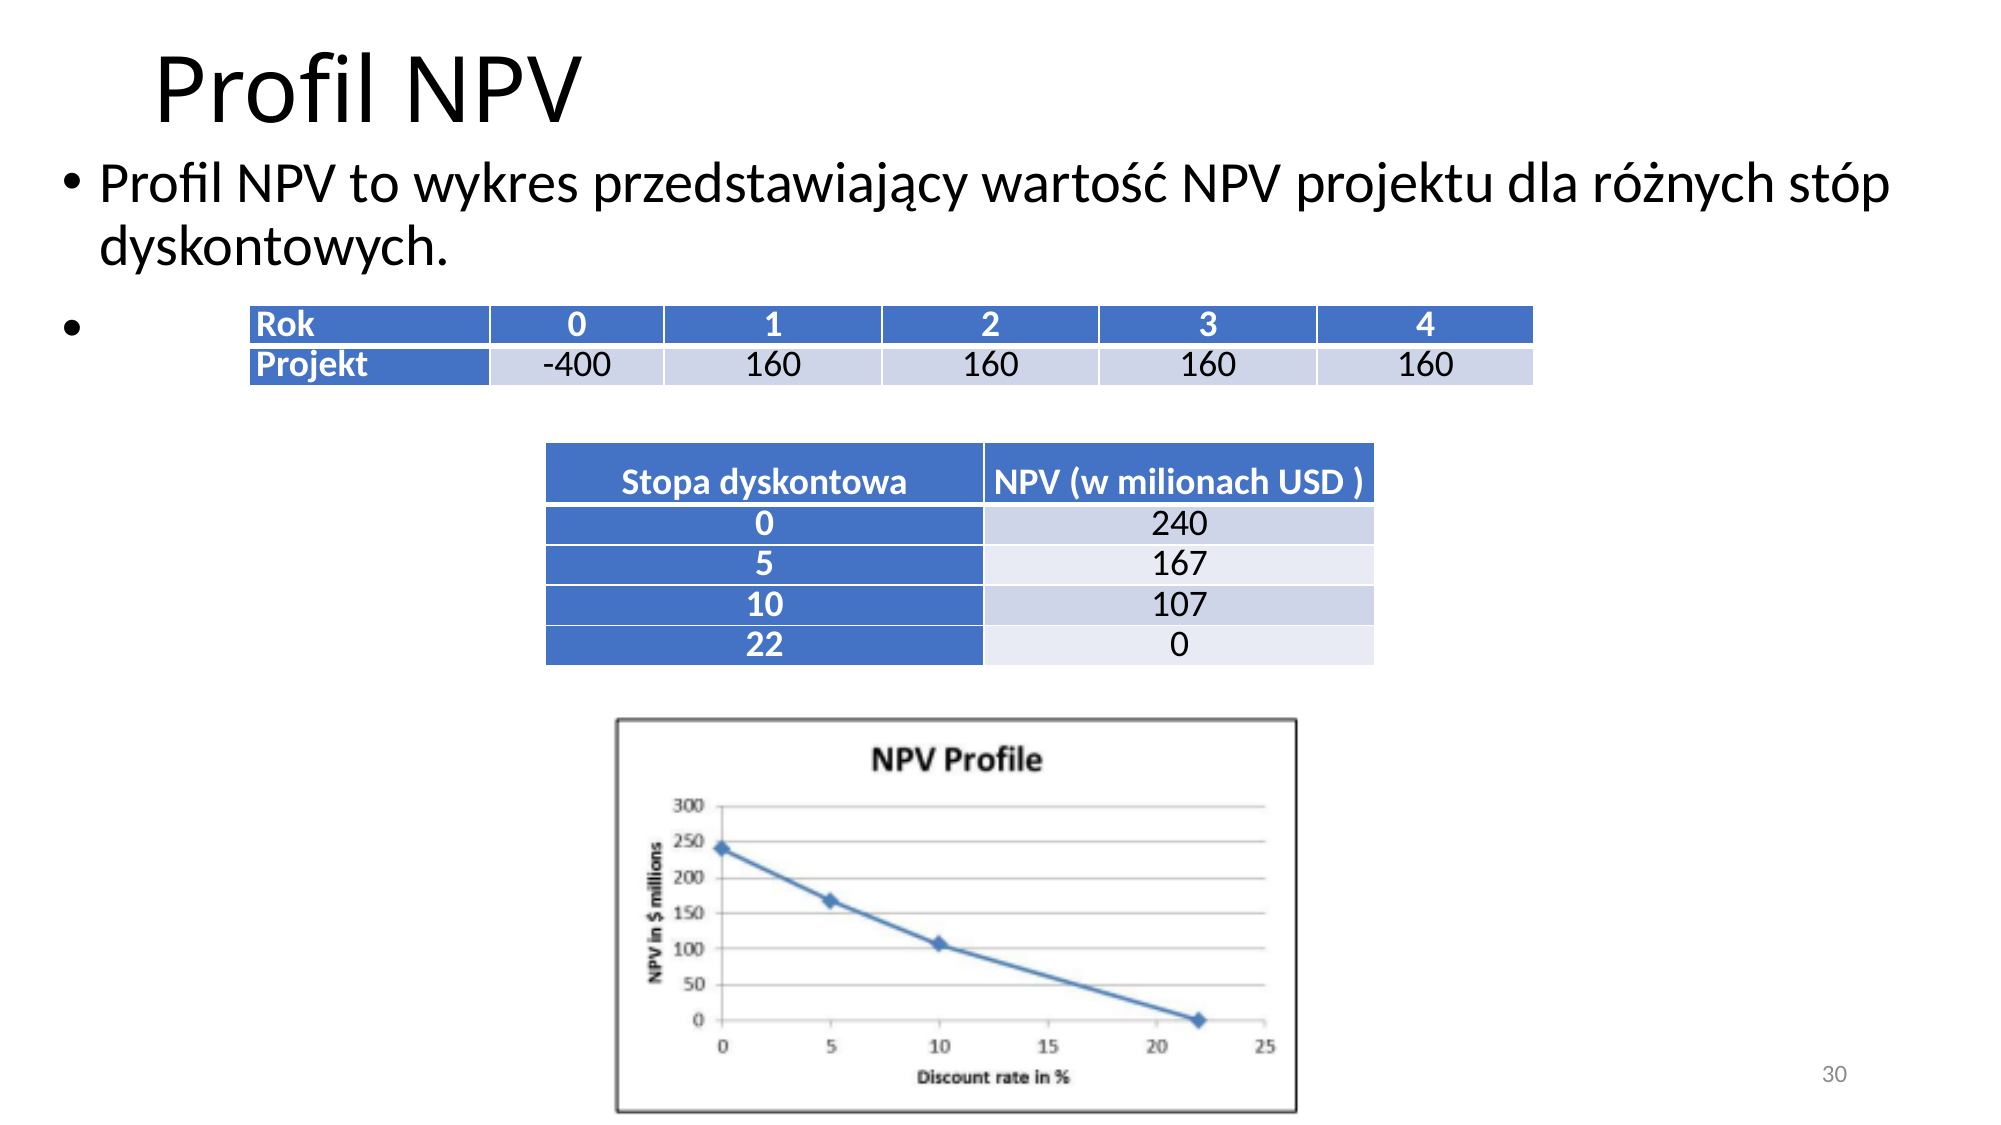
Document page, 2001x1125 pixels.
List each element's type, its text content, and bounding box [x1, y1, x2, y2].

table_header Stopa dyskontowa [546, 443, 983, 502]
table_header 3 [1100, 306, 1316, 343]
table_cell 160 [1100, 349, 1316, 385]
table_header 2 [883, 306, 1098, 343]
table_cell 160 [883, 349, 1098, 385]
table_header 0 [491, 306, 663, 343]
table_header NPV (w milionach USD ) [985, 443, 1374, 502]
table_header 4 [1318, 306, 1533, 343]
table_cell -400 [491, 349, 663, 385]
table_header Rok [250, 306, 489, 343]
picture [609, 696, 1311, 1125]
table_cell 160 [665, 349, 881, 385]
table_cell 5 [546, 546, 983, 584]
table_cell 160 [1318, 349, 1533, 385]
table_cell 22 [546, 626, 983, 665]
table_cell Projekt [250, 349, 489, 385]
list Profil NPV to wykres przedstawiający wartość NPV projektu dla różnych stóp dyskontowych. [46, 144, 1918, 1043]
title Profil NPV [137, 22, 1863, 144]
table_cell 10 [546, 586, 983, 625]
table_cell 0 [985, 626, 1374, 665]
table_cell 167 [985, 546, 1374, 584]
table_cell 240 [985, 507, 1374, 544]
table_header 1 [665, 306, 881, 343]
table_cell 0 [546, 507, 983, 544]
slide_number 30 [1412, 1042, 1863, 1103]
table_cell 107 [985, 586, 1374, 625]
